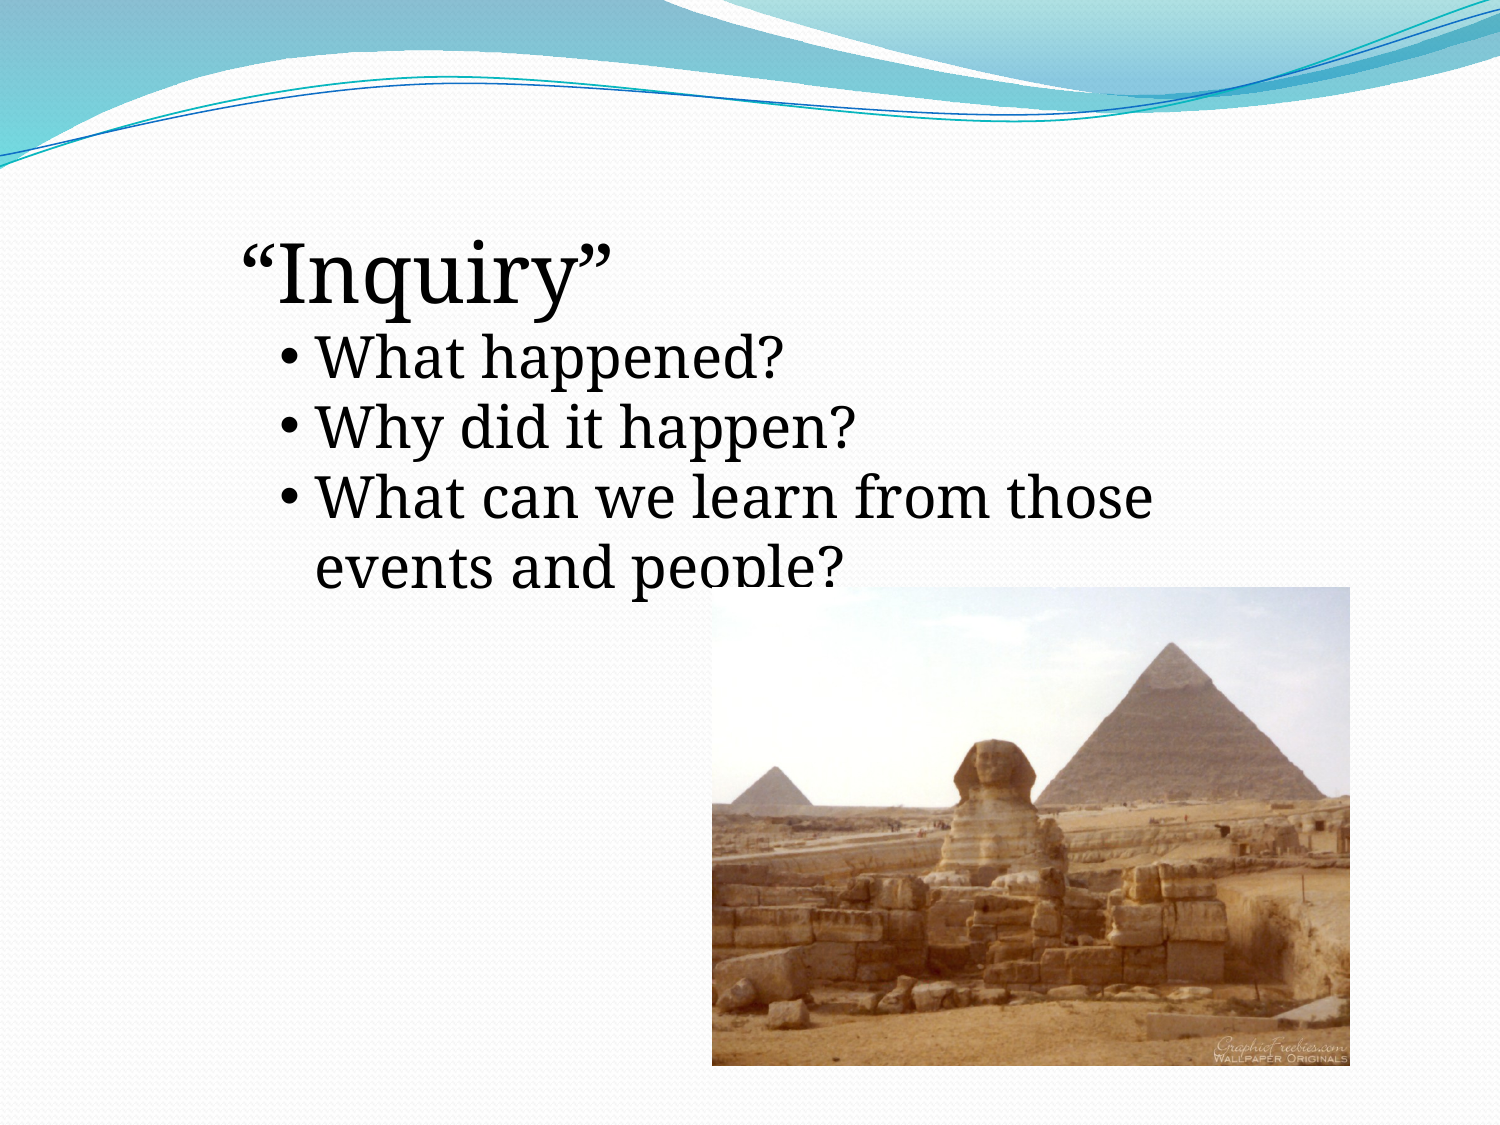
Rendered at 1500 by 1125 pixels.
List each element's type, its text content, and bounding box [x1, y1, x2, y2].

picture [712, 587, 1351, 1066]
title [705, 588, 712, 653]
text_box “Inquiry” What happened? Why did it happen? What can we learn from those events and people? [225, 212, 1300, 653]
